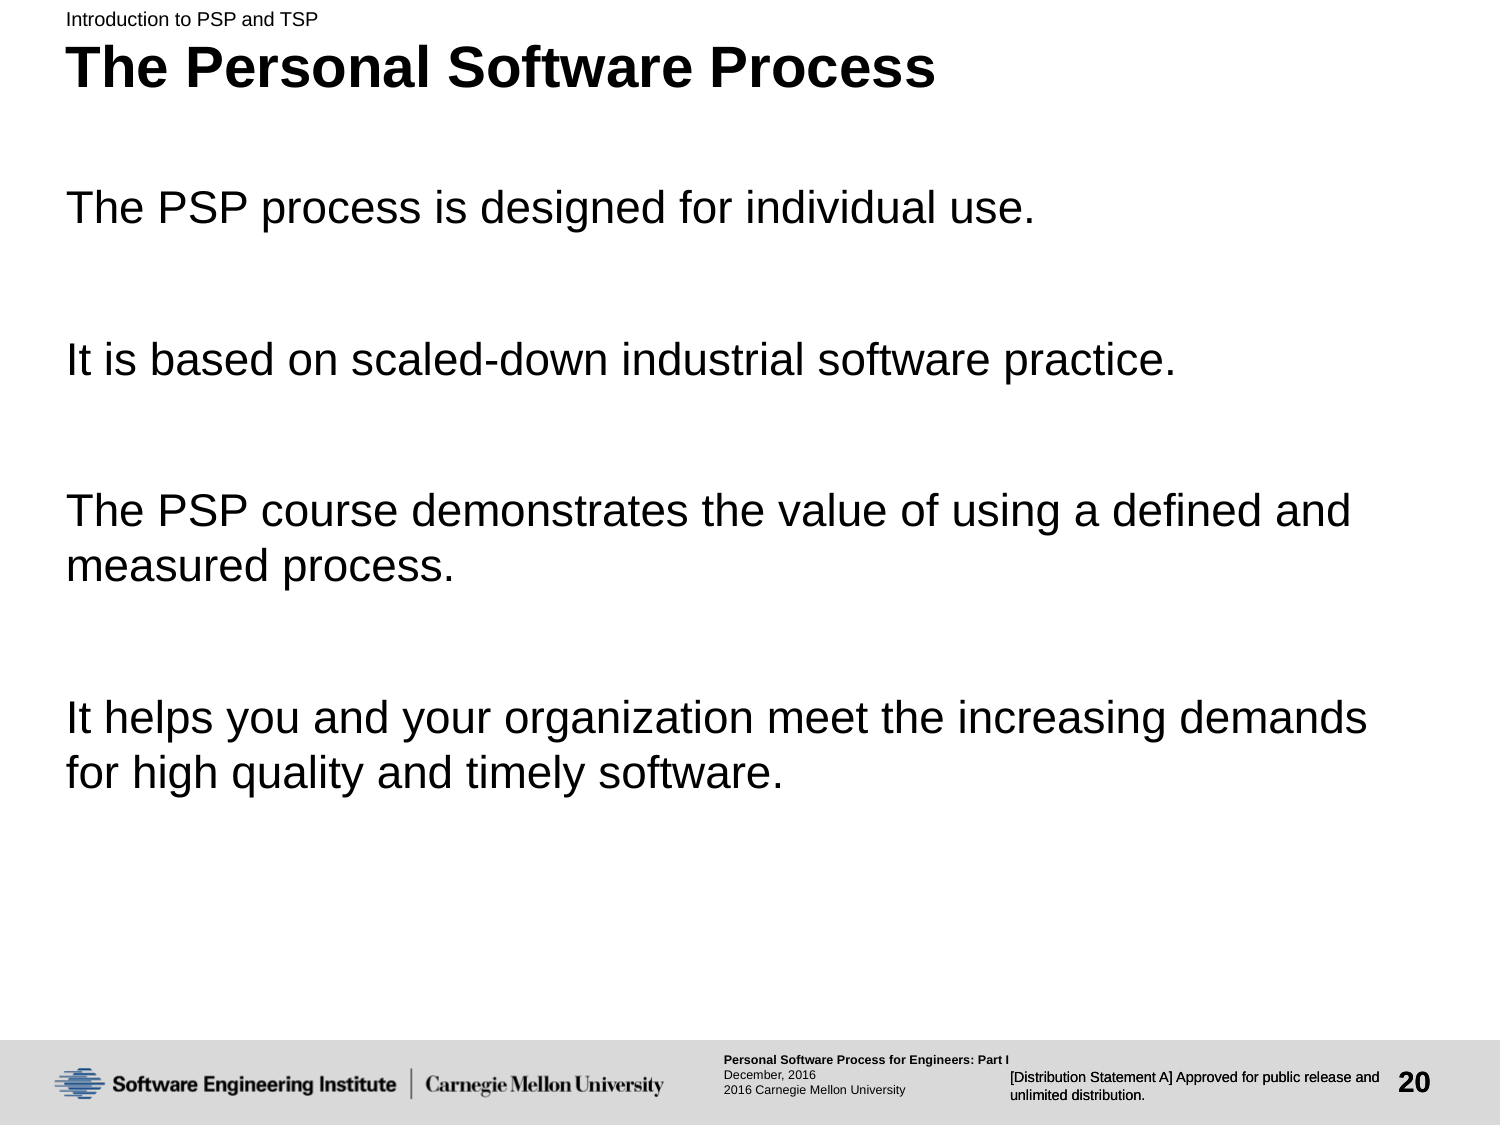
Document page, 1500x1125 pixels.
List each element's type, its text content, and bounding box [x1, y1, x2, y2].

list The PSP process is designed for individual use. It is based on scaled-down industrial software practice. The PSP course demonstrates the value of using a defined and measured process. It helps you and your organization meet the increasing demands for high quality and timely software. [65, 177, 1431, 1000]
picture [46, 1061, 673, 1104]
list Introduction to PSP and TSP [65, 6, 738, 31]
title The Personal Software Process [65, 37, 1313, 148]
